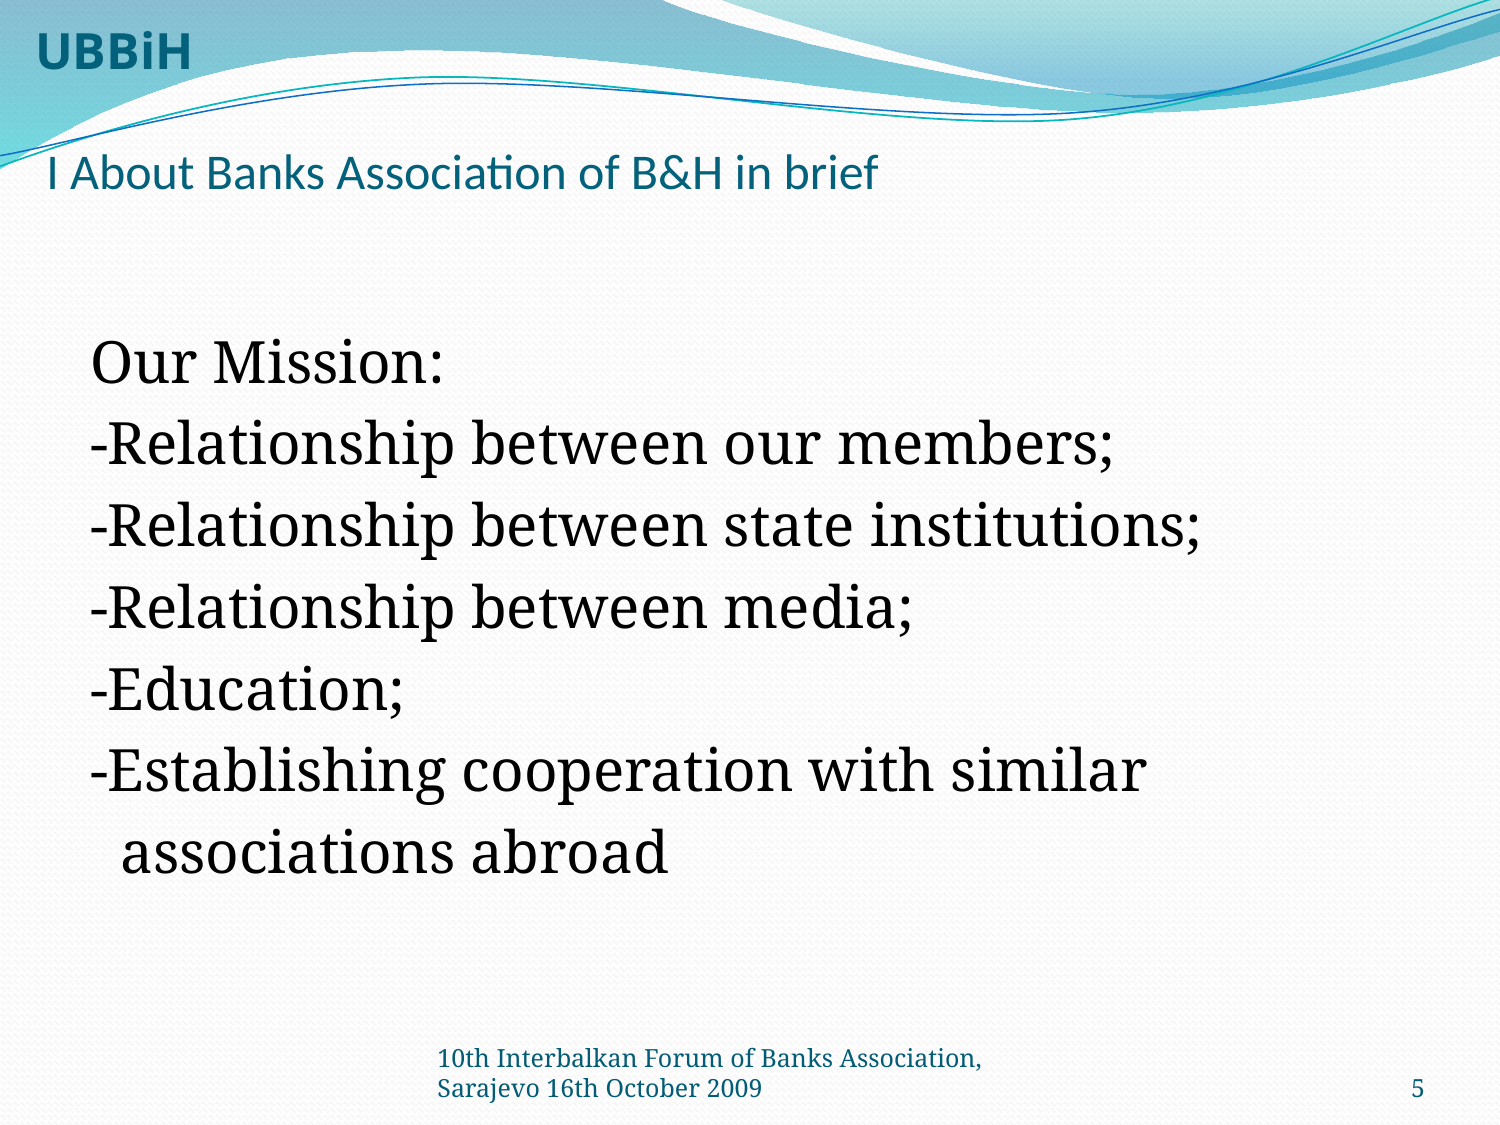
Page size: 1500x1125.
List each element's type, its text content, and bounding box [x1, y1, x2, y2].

list Our Mission: -Relationship between our members; -Relationship between state institutions; -Relationship between media; -Education; -Establishing cooperation with similar associations abroad [74, 317, 1426, 1038]
footer 10th Interbalkan Forum of Banks Association, Sarajevo 16th October 2009 [437, 1042, 988, 1103]
title UBBiH I About Banks Association of B&H in brief [34, 140, 1008, 260]
slide_number 5 [1299, 1042, 1425, 1103]
